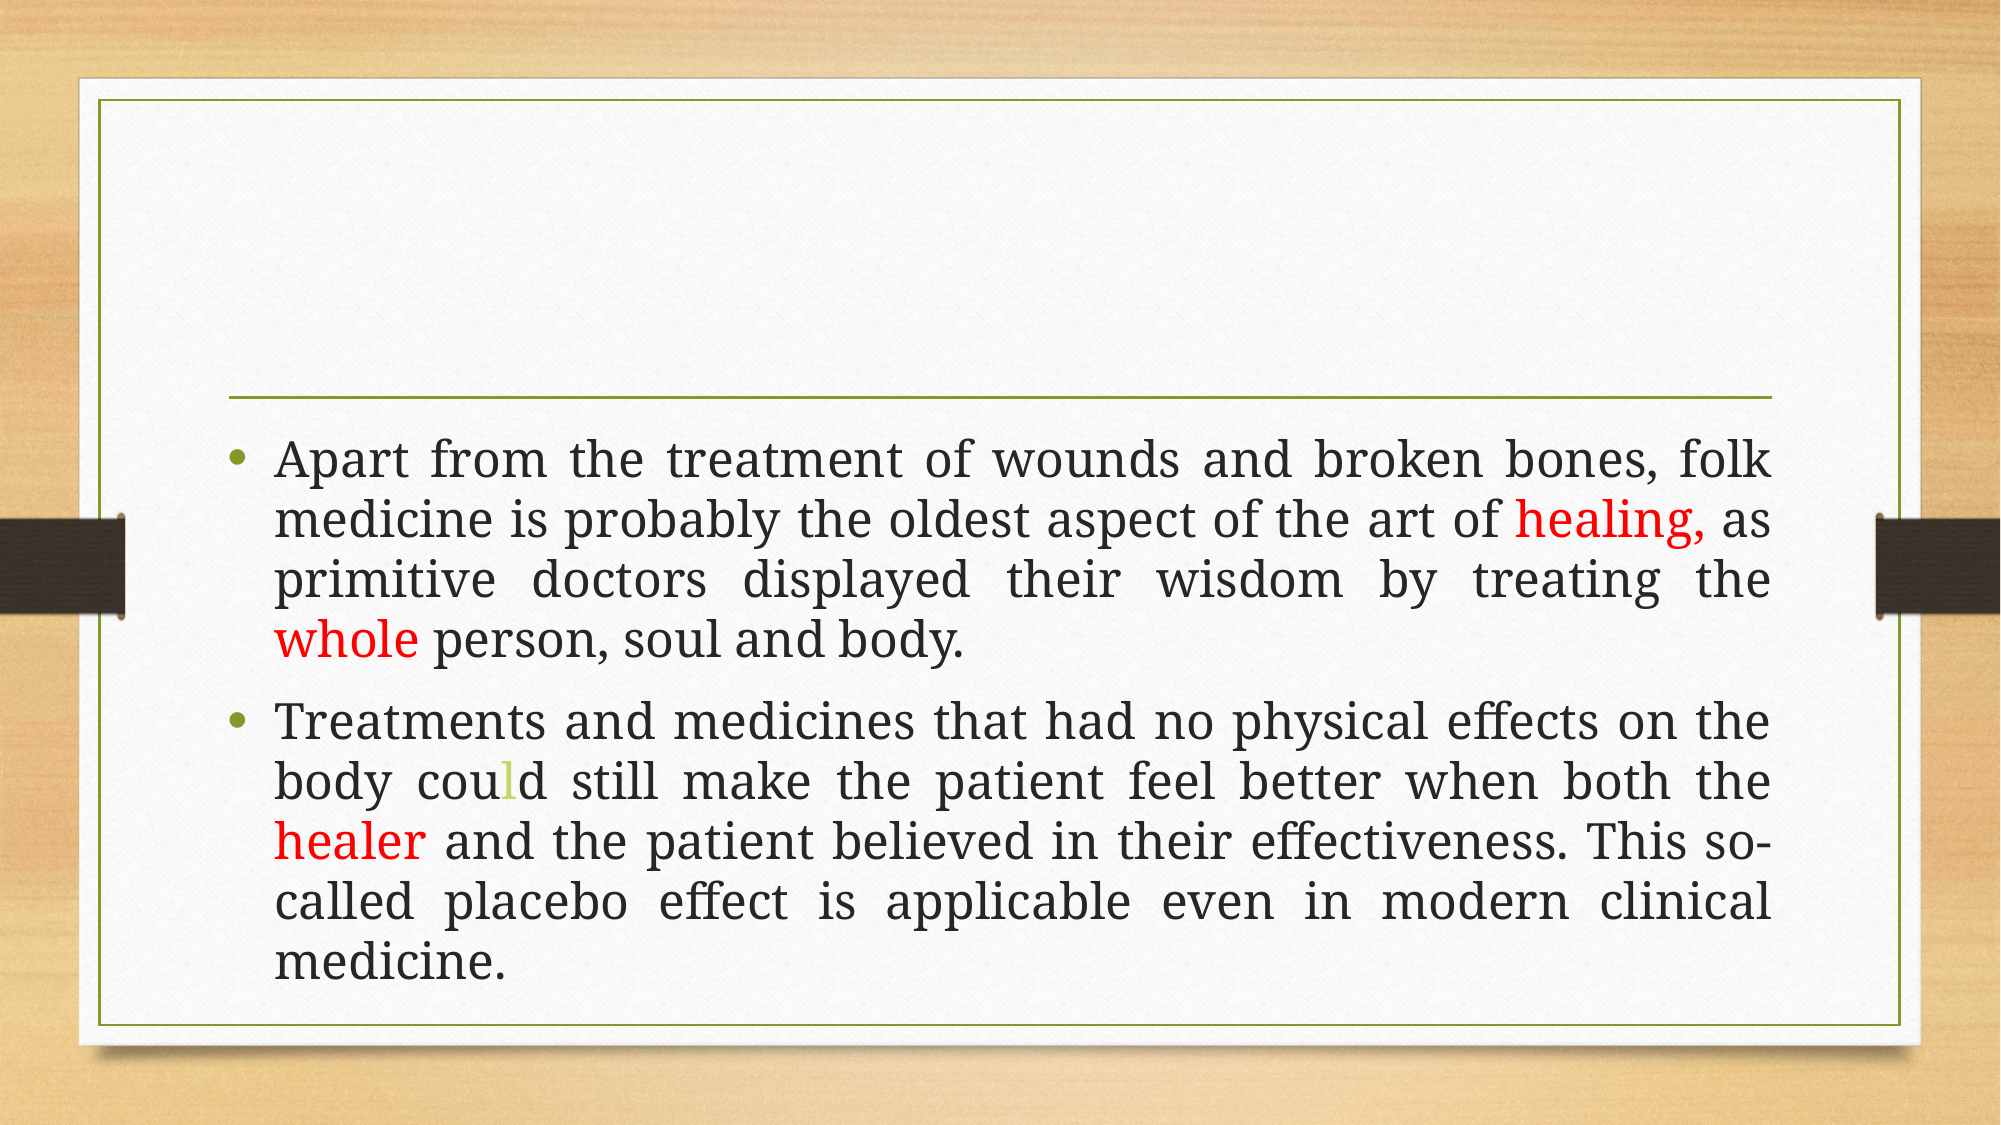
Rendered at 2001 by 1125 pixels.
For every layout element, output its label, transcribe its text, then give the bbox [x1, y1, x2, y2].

list Apart from the treatment of wounds and broken bones, folk medicine is probably the oldest aspect of the art of healing, as primitive doctors displayed their wisdom by treating the whole person, soul and body. Treatments and medicines that had no physical effects on the body could still make the patient feel better when both the healer and the patient believed in their effectiveness. This so-called placebo effect is applicable even in modern clinical medicine. [212, 419, 1788, 964]
picture [0, 0, 2001, 1125]
